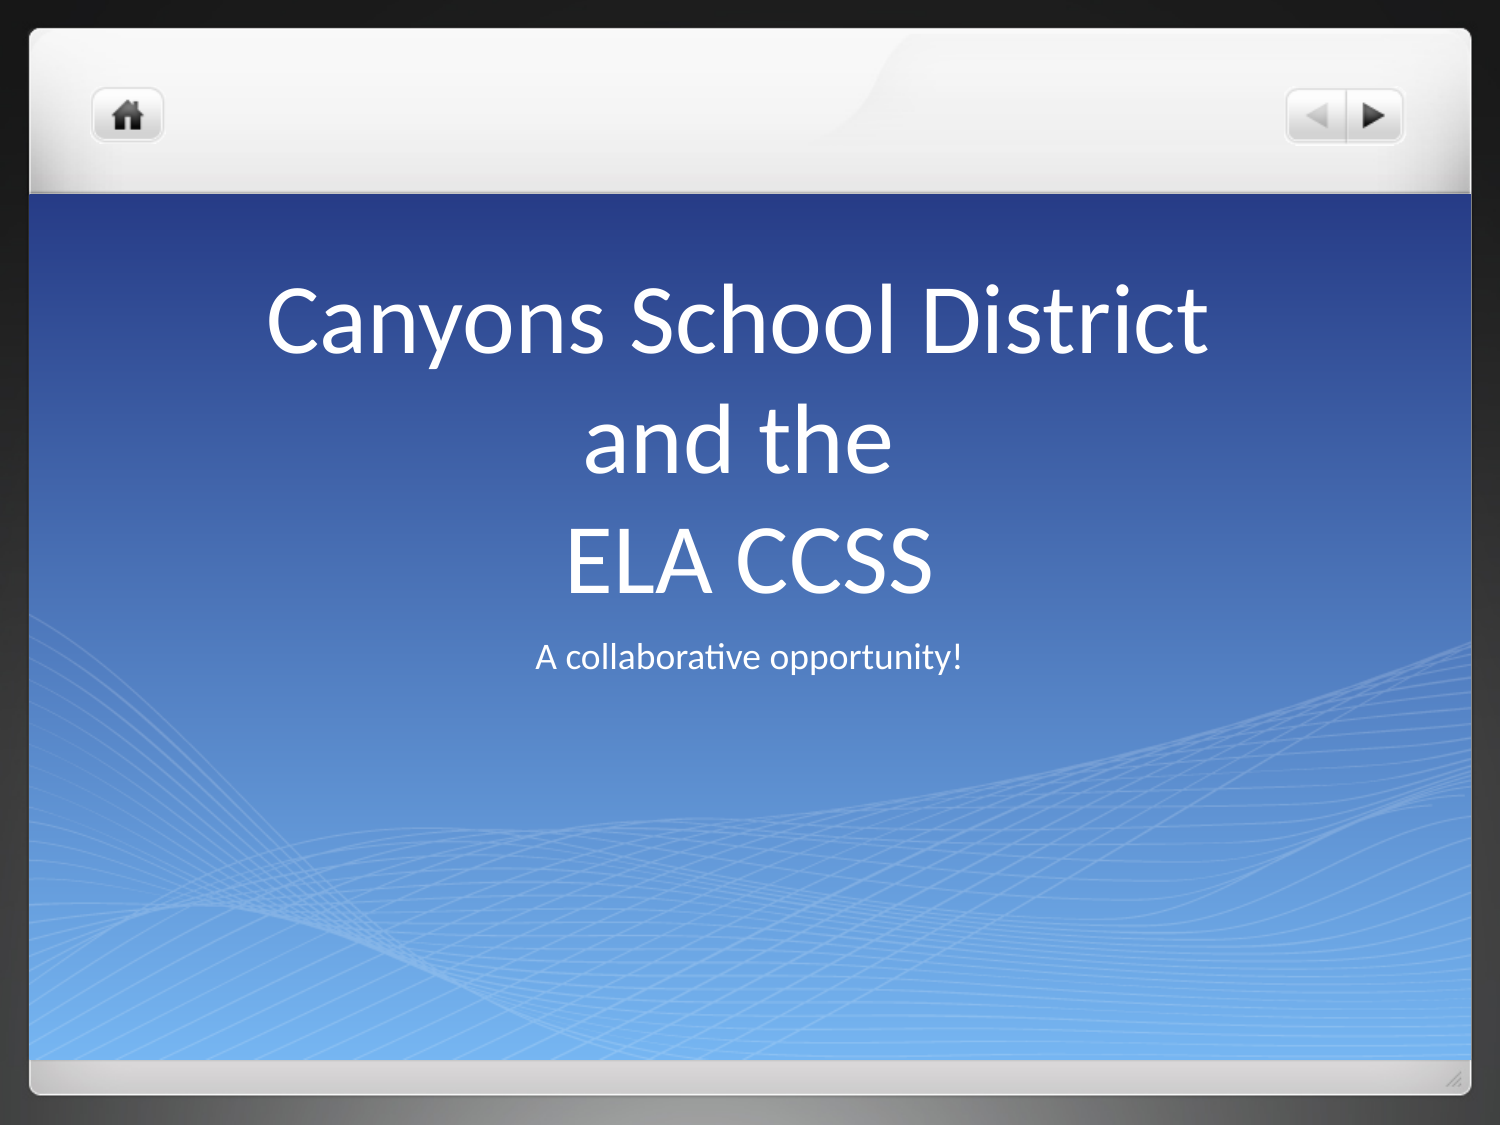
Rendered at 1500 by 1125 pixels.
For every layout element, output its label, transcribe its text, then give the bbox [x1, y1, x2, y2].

subtitle A collaborative opportunity! [68, 624, 1432, 749]
picture [0, 0, 1500, 1125]
title Canyons School District and the ELA CCSS [68, 246, 1432, 622]
